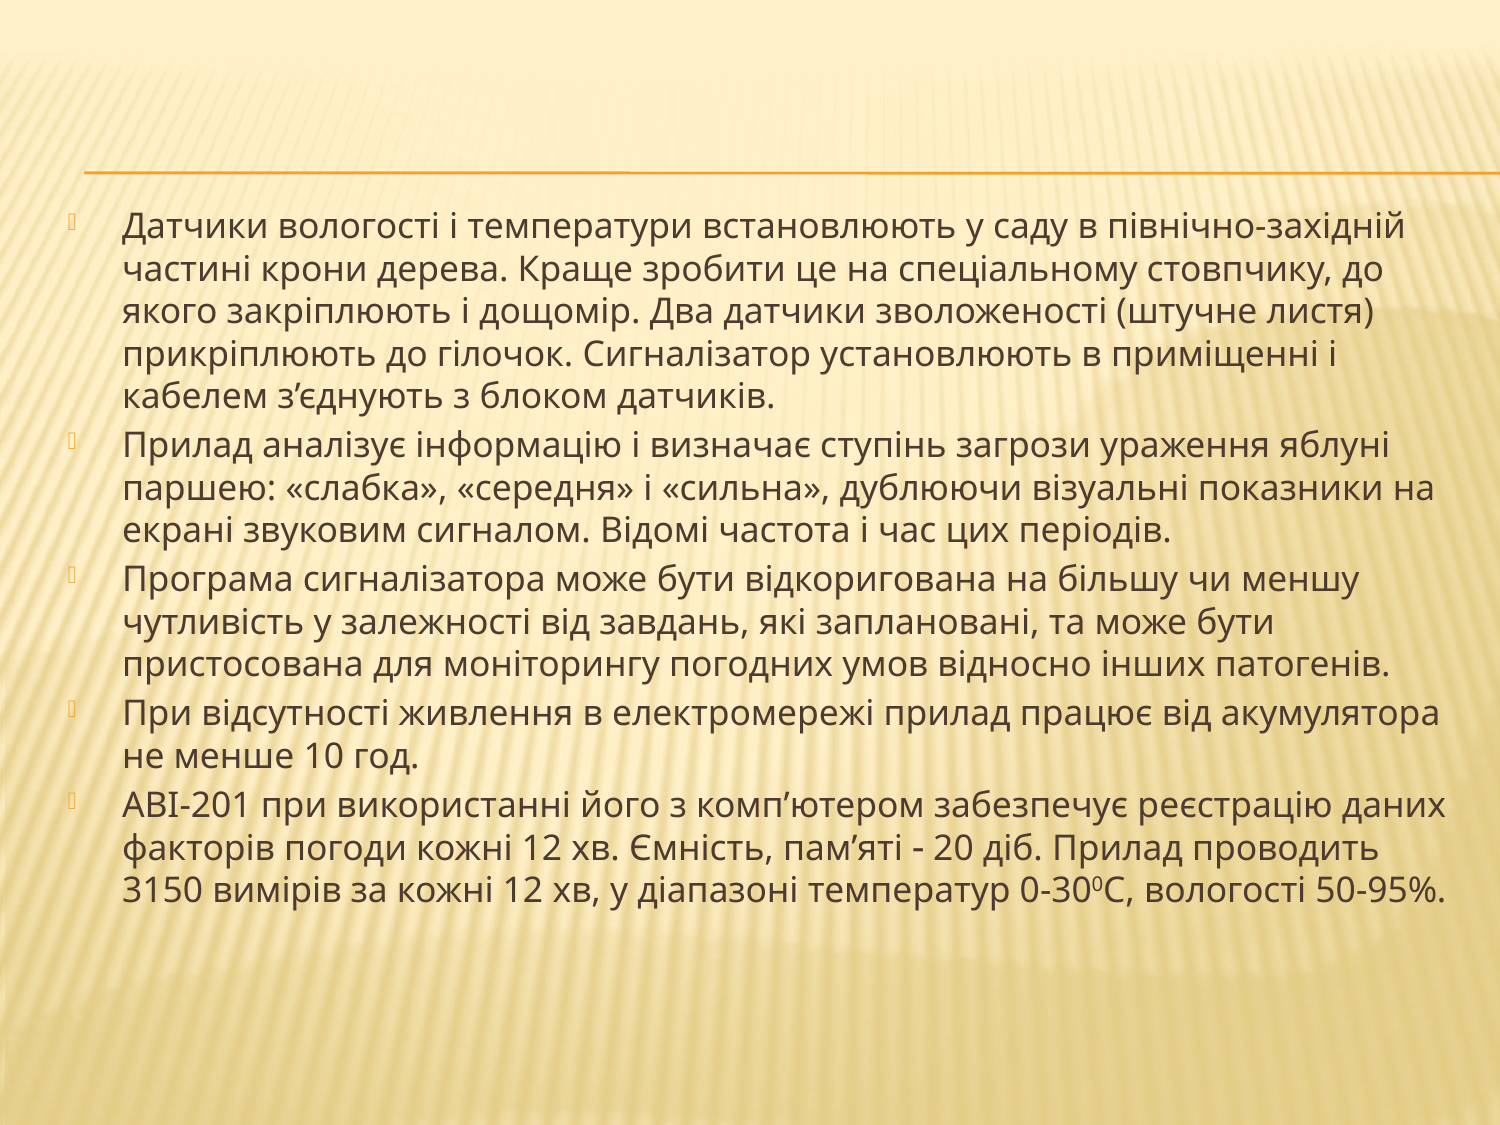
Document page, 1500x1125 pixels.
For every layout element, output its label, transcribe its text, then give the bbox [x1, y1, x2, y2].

list Датчики вологості і температури встановлюють у саду в північно-західній частині крони дерева. Краще зробити це на спеціальному стовпчику, до якого закріплюють і дощомір. Два датчики зволоженості (штучне листя) прикріплюють до гілочок. Сигналізатор установлюють в приміщенні і кабелем з’єднують з блоком датчиків. Прилад аналізує інформацію і визначає ступінь загрози ураження яблуні паршею: «слабка», «середня» і «сильна», дублюючи візуальні показники на екрані звуковим сигналом. Відомі частота і час цих періодів. Програма сигналізатора може бути відкоригована на більшу чи меншу чутливість у залежності від завдань, які заплановані, та може бути пристосована для моніторингу погодних умов відносно інших патогенів. При відсутності живлення в електромережі прилад працює від акумулятора не менше 10 год. АВІ-201 при використанні його з комп’ютером забезпечує реєстрацію даних факторів погоди кожні 12 хв. Ємність, пам’яті  20 діб. Прилад проводить 3150 вимірів за кожні 12 хв, у діапазоні температур 0-300С, вологості 50-95%. [53, 196, 1479, 939]
